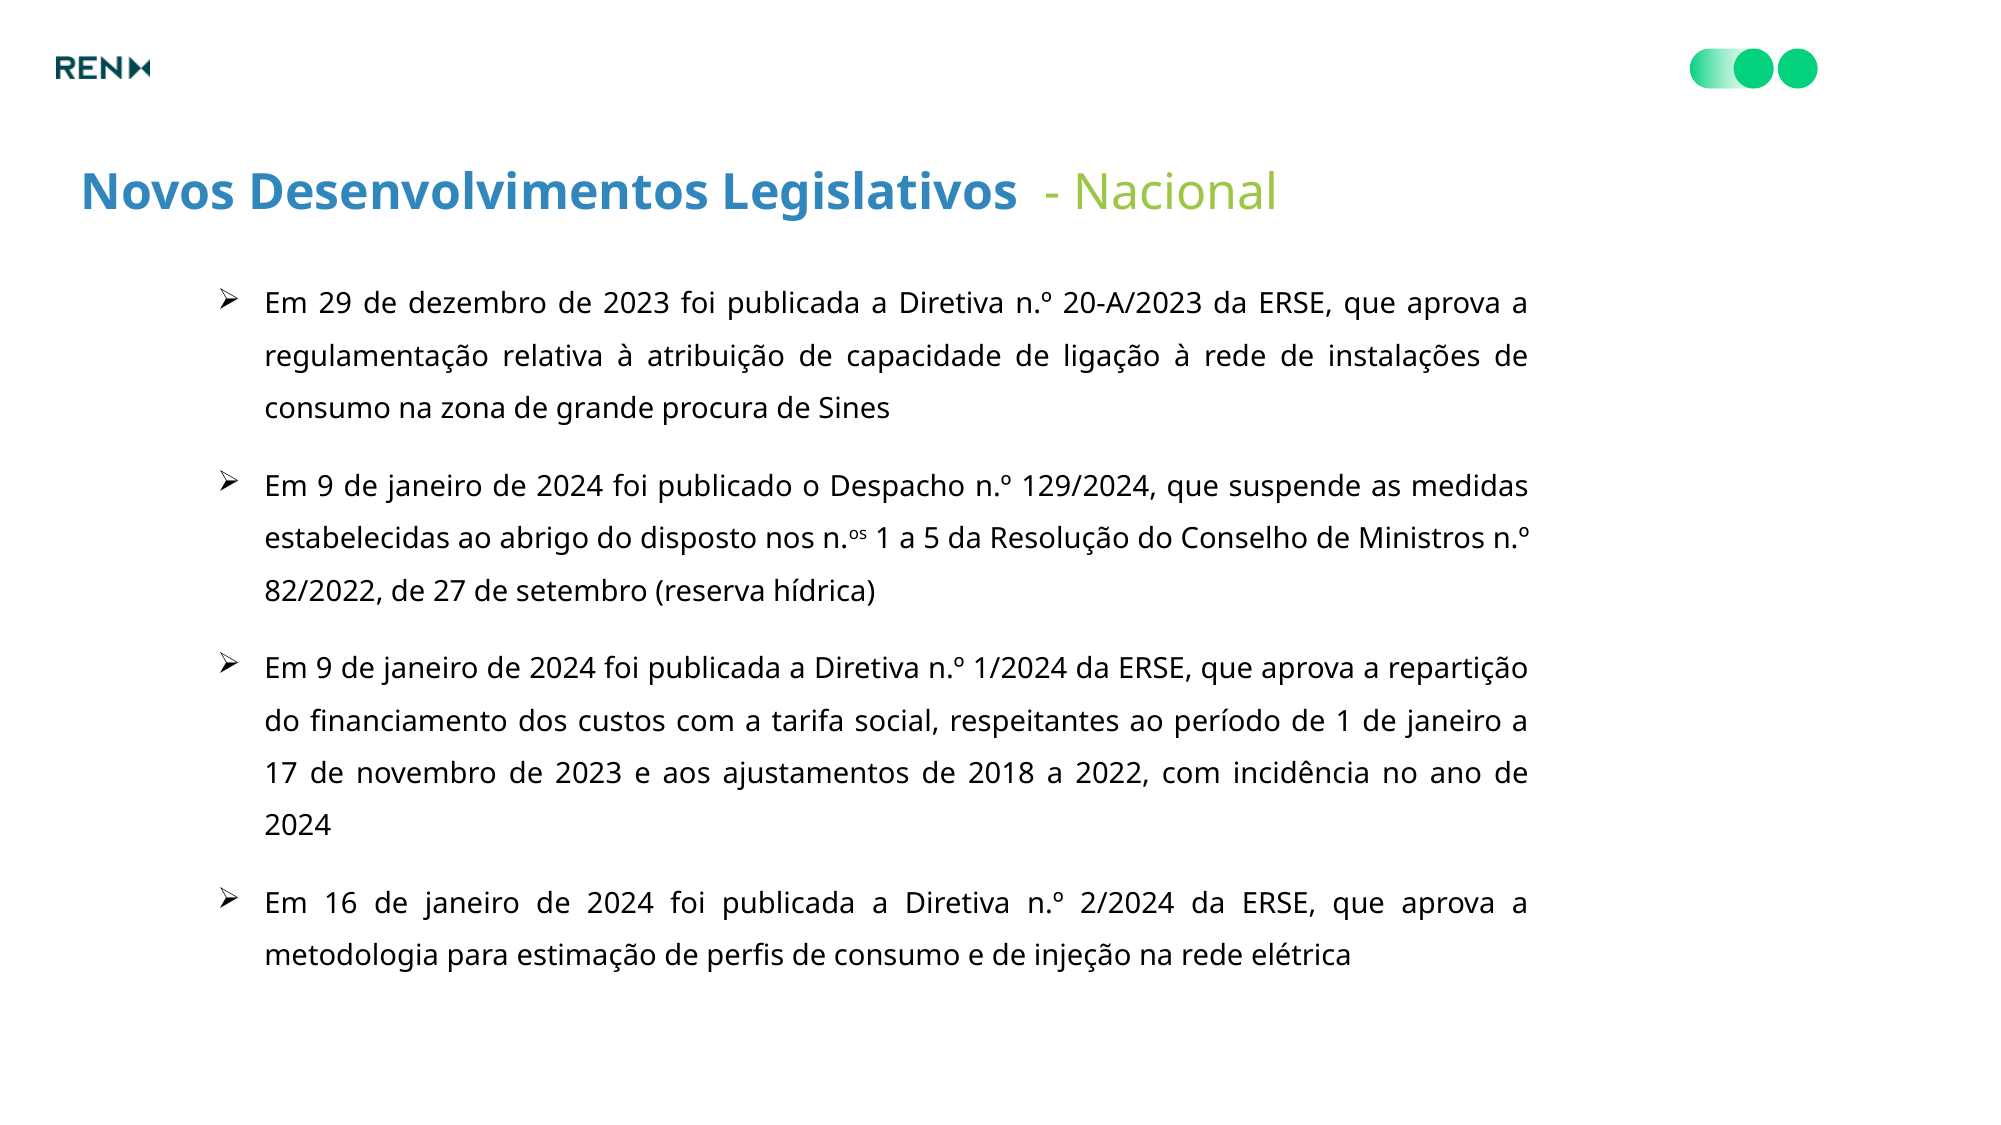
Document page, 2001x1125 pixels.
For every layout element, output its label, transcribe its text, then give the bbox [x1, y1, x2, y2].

picture [1677, 35, 1825, 92]
text_box Novos Desenvolvimentos Legislativos - Nacional [65, 146, 1339, 227]
text_box Em 29 de dezembro de 2023 foi publicada a Diretiva n.º 20-A/2023 da ERSE, que aprova a regulamentação relativa à atribuição de capacidade de ligação à rede de instalações de consumo na zona de grande procura de Sines Em 9 de janeiro de 2024 foi publicado o Despacho n.º 129/2024, que suspende as medidas estabelecidas ao abrigo do disposto nos n.os 1 a 5 da Resolução do Conselho de Ministros n.º 82/2022, de 27 de setembro (reserva hídrica) Em 9 de janeiro de 2024 foi publicada a Diretiva n.º 1/2024 da ERSE, que aprova a repartição do financiamento dos custos com a tarifa social, respeitantes ao período de 1 de janeiro a 17 de novembro de 2023 e aos ajustamentos de 2018 a 2022, com incidência no ano de 2024 Em 16 de janeiro de 2024 foi publicada a Diretiva n.º 2/2024 da ERSE, que aprova a metodologia para estimação de perfis de consumo e de injeção na rede elétrica [144, 259, 1545, 1057]
